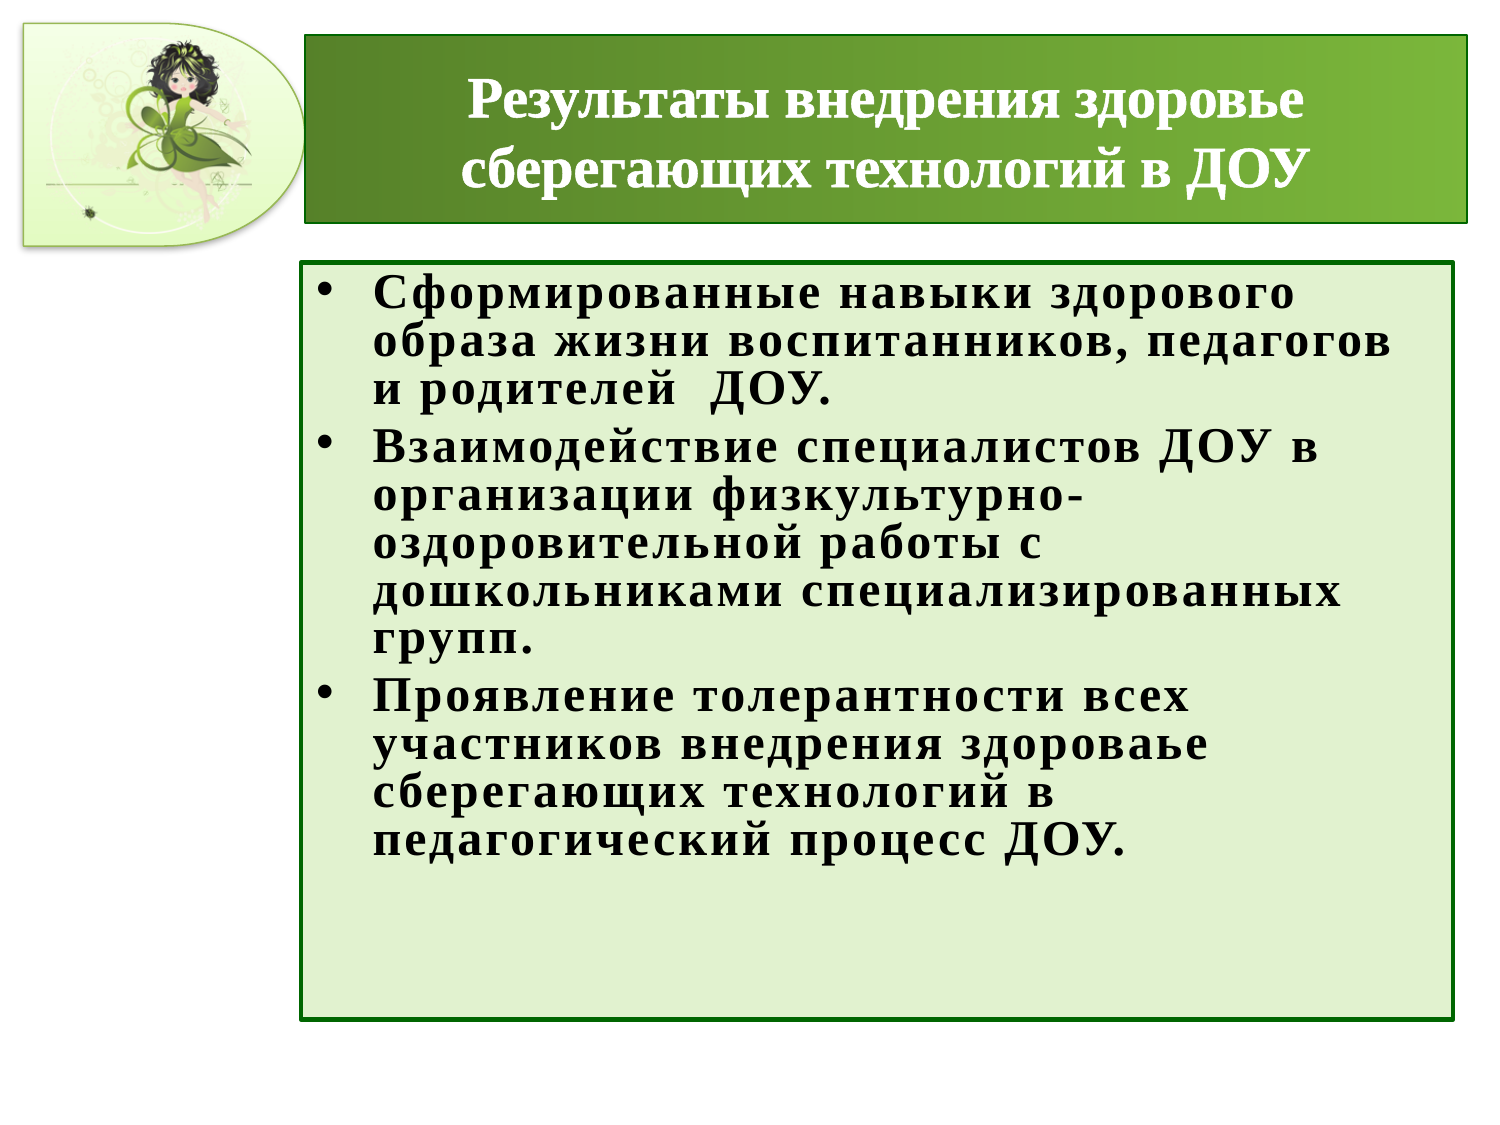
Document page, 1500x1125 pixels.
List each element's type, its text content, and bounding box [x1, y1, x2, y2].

title Результаты внедрения здоровье сберегающих технологий в ДОУ [304, 34, 1468, 224]
list Сформированные навыки здорового образа жизни воспитанников, педагогов и родителей ДОУ. Взаимодействие специалистов ДОУ в организации физкультурно-оздоровительной работы с дошкольниками специализированных групп. Проявление толерантности всех участников внедрения здороваье сберегающих технологий в педагогический процесс ДОУ. [300, 261, 1454, 1021]
picture [46, 35, 252, 234]
